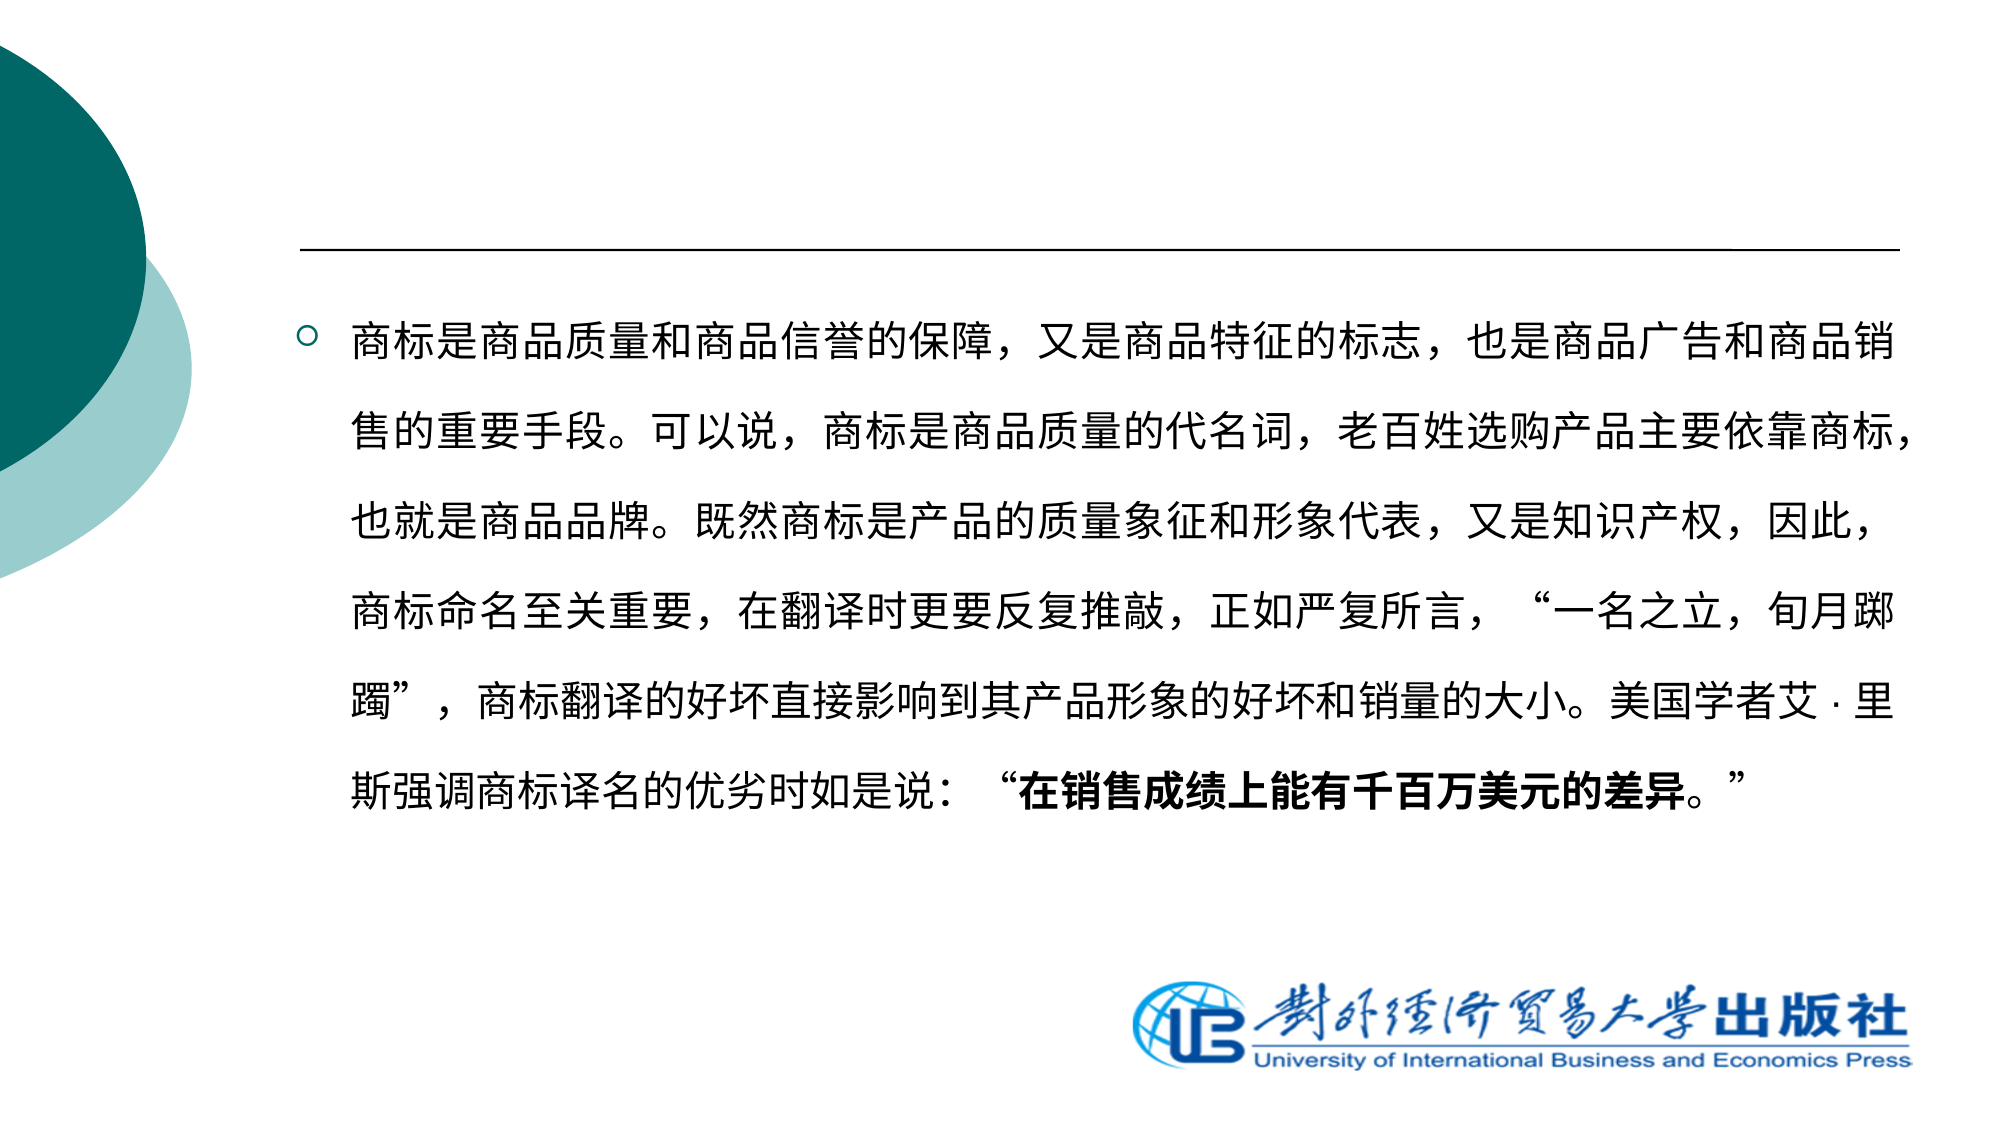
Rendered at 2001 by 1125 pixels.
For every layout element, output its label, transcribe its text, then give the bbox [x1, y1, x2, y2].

picture [1054, 922, 2000, 1125]
list 商标是商品质量和商品信誉的保障，又是商品特征的标志，也是商品广告和商品销售的重要手段。可以说，商标是商品质量的代名词，老百姓选购产品主要依靠商标，也就是商品品牌。既然商标是产品的质量象征和形象代表，又是知识产权，因此，商标命名至关重要，在翻译时更要反复推敲，正如严复所言，“一名之立，旬月踯躅”，商标翻译的好坏直接影响到其产品形象的好坏和销量的大小。美国学者艾·里斯强调商标译名的优劣时如是说：“在销售成绩上能有千百万美元的差异。” [279, 266, 1911, 1071]
